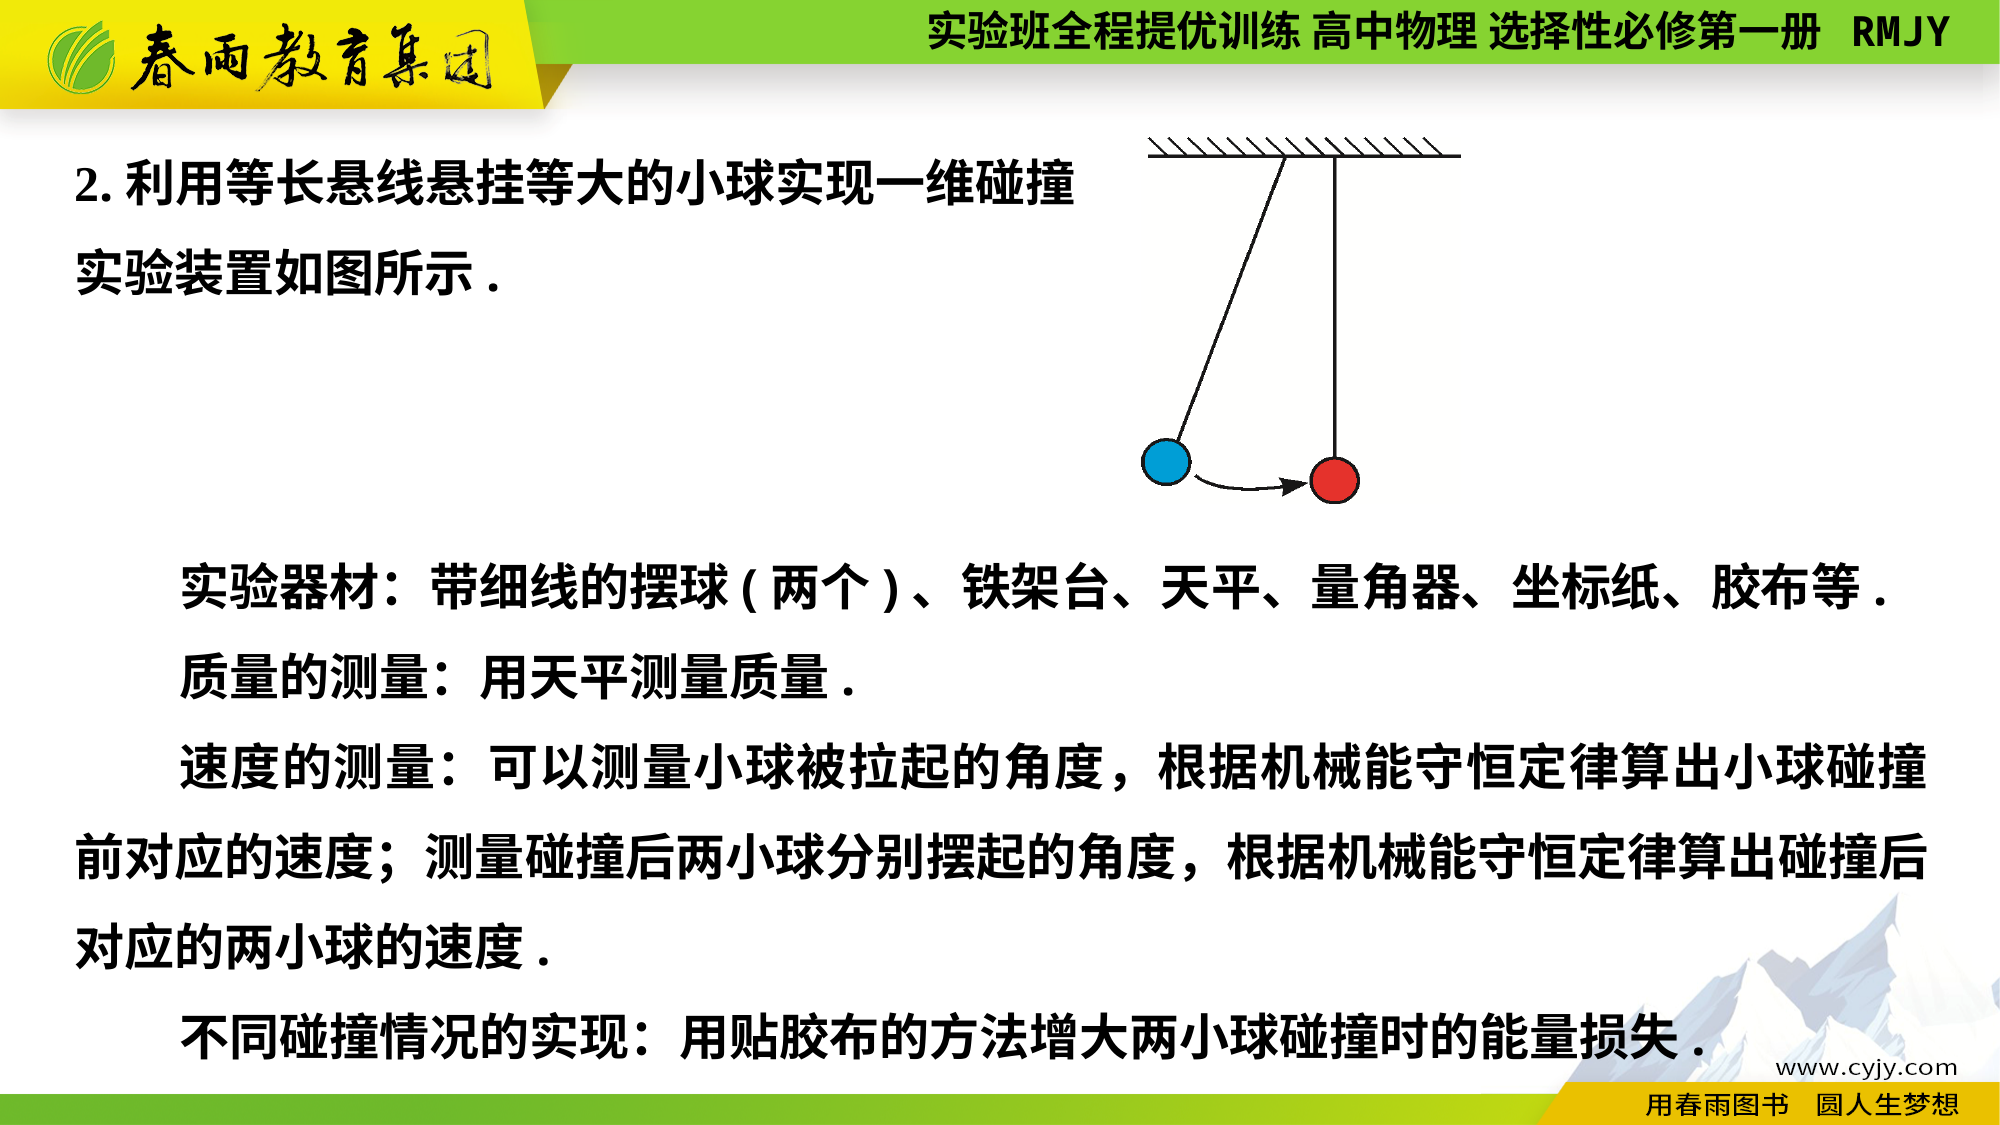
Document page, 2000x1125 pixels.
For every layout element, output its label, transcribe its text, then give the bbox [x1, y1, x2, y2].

list 2.利用等长悬线悬挂等大的小球实现一维碰撞 实验装置如图所示. 实验器材：带细线的摆球(两个)、铁架台、天平、量角器、坐标纸、胶布等. 质量的测量：用天平测量质量. 速度的测量：可以测量小球被拉起的角度，根据机械能守恒定律算出小球碰撞前对应的速度；测量碰撞后两小球分别摆起的角度，根据机械能守恒定律算出碰撞后对应的两小球的速度. 不同碰撞情况的实现：用贴胶布的方法增大两小球碰撞时的能量损失. [59, 113, 1944, 1083]
picture [0, 0, 2000, 1125]
